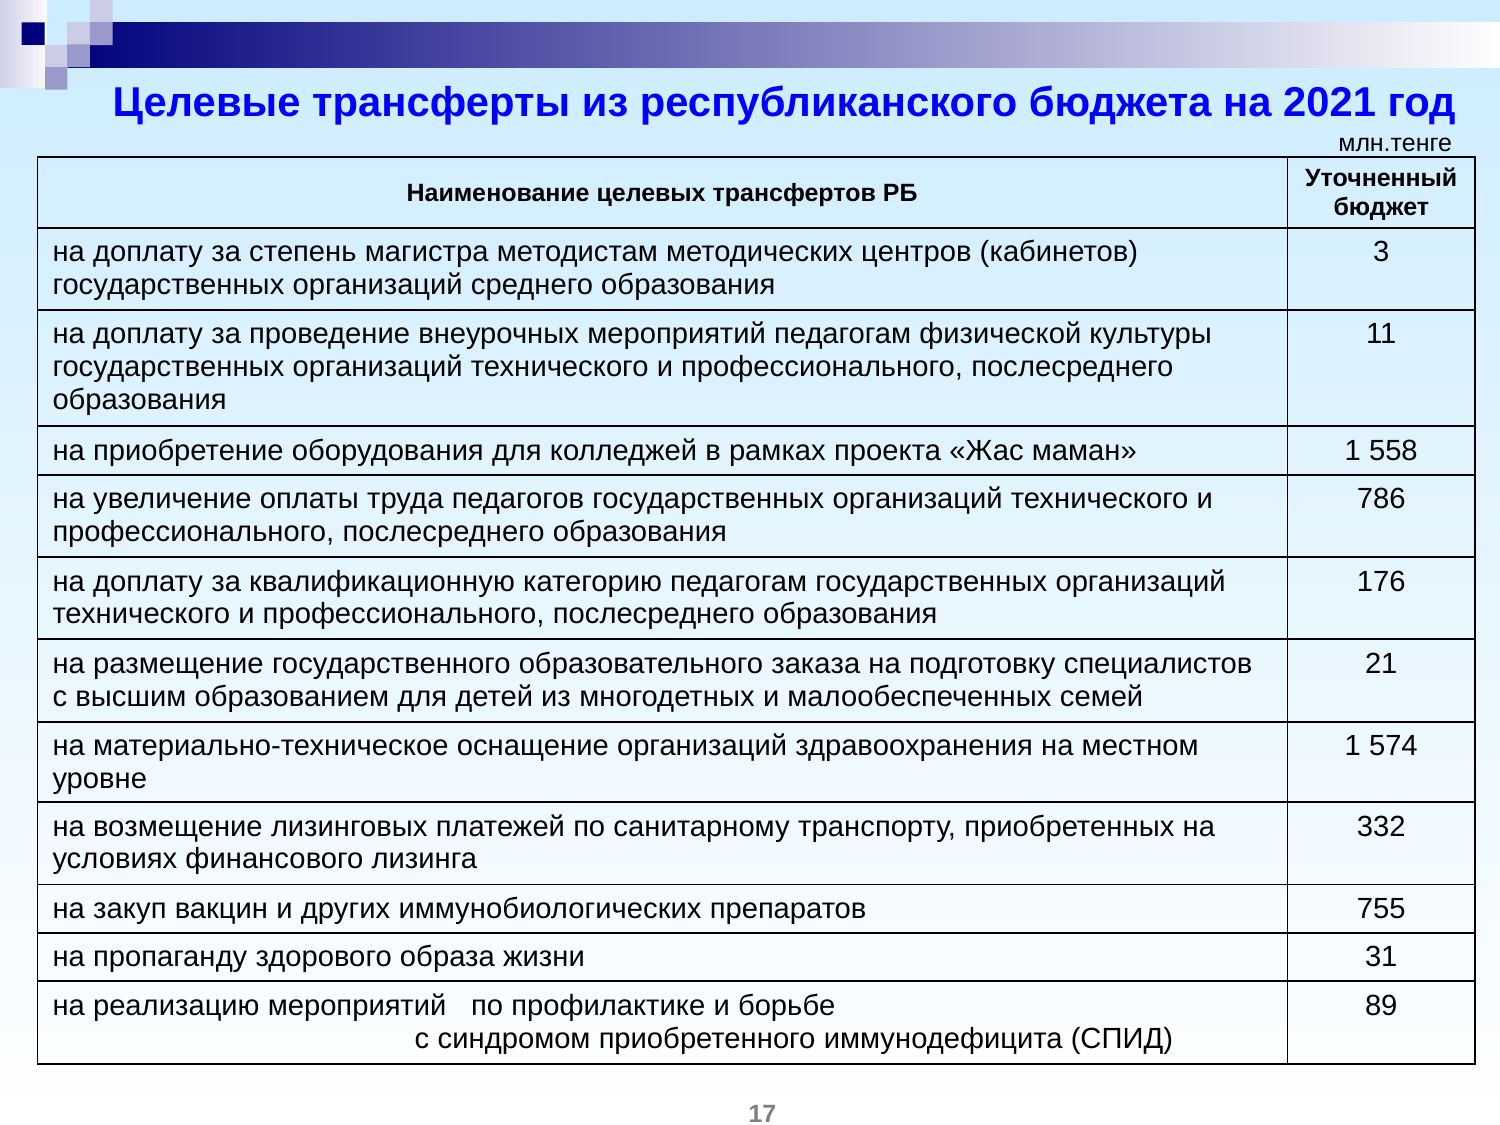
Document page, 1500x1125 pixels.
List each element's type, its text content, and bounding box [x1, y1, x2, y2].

table_cell 21 [1288, 640, 1474, 721]
table_cell 1 558 [1288, 427, 1474, 474]
table_cell 89 [1288, 982, 1474, 1063]
table_cell 3 [1288, 229, 1474, 309]
table_cell на материально-техническое оснащение организаций здравоохранения на местном уровне [38, 723, 1287, 801]
table_cell 1 574 [1288, 723, 1474, 801]
table_cell 176 [1288, 558, 1474, 638]
table_cell 786 [1288, 476, 1474, 556]
table_cell 755 [1288, 885, 1474, 932]
table_cell на доплату за квалификационную категорию педагогам государственных организаций технического и профессионального, послесреднего образования [38, 558, 1287, 638]
table_cell 31 [1288, 934, 1474, 980]
table_cell на размещение государственного образовательного заказа на подготовку специалистов с высшим образованием для детей из многодетных и малообеспеченных семей [38, 640, 1287, 721]
table_cell на закуп вакцин и других иммунобиологических препаратов [38, 885, 1287, 932]
text_box млн.тенге [1291, 125, 1499, 158]
table_cell 332 [1288, 803, 1474, 884]
table_cell на приобретение оборудования для колледжей в рамках проекта «Жас маман» [38, 427, 1287, 474]
table_cell на пропаганду здорового образа жизни [38, 934, 1287, 980]
title Целевые трансферты из республиканского бюджета на 2021 год [68, 75, 1500, 125]
table_cell на реализацию мероприятий по профилактике и борьбе с синдромом приобретенного иммунодефицита (СПИД) [38, 982, 1287, 1063]
table_header Уточненный бюджет [1288, 158, 1474, 227]
text_box 17 [612, 1100, 913, 1125]
table_cell на доплату за проведение внеурочных мероприятий педагогам физической культуры государственных организаций технического и профессионального, послесреднего образования [38, 311, 1287, 425]
table_cell на увеличение оплаты труда педагогов государственных организаций технического и профессионального, послесреднего образования [38, 476, 1287, 556]
table_header Наименование целевых трансфертов РБ [38, 158, 1287, 227]
table_cell на возмещение лизинговых платежей по санитарному транспорту, приобретенных на условиях финансового лизинга [38, 803, 1287, 884]
table_cell на доплату за степень магистра методистам методических центров (кабинетов) государственных организаций среднего образования [38, 229, 1287, 309]
table_cell 11 [1288, 311, 1474, 425]
